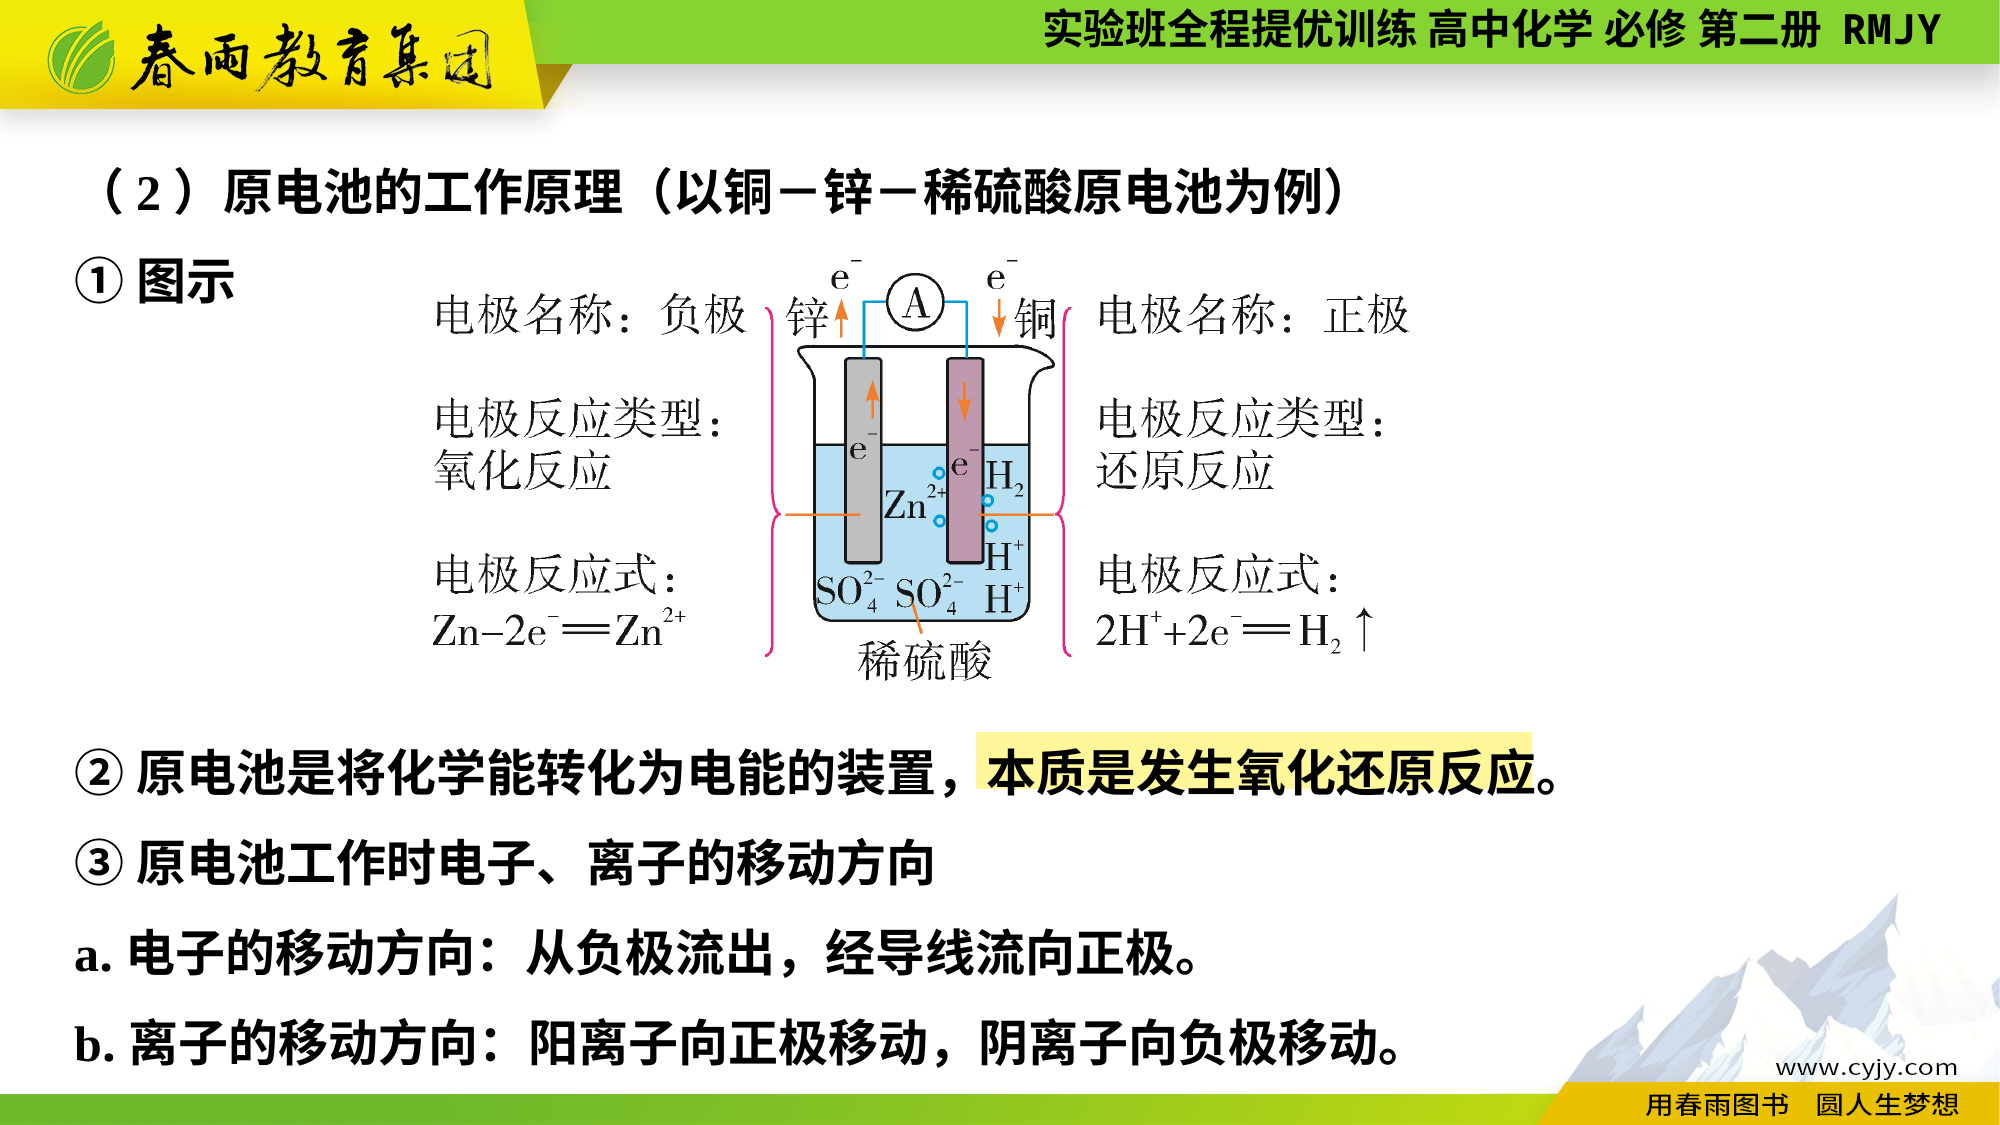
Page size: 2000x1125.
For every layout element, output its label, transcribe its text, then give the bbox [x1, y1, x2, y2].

text_box ②原电池是将化学能转化为电能的装置，本质是发生氧化还原反应。 ③原电池工作时电子、离子的移动方向 a.电子的移动方向：从负极流出，经导线流向正极。 b.离子的移动方向：阳离子向正极移动，阴离子向负极移动。 [59, 703, 1944, 1079]
picture [0, 0, 2000, 1125]
list （2）原电池的工作原理（以铜－锌－稀硫酸原电池为例） ①图示 [59, 122, 1944, 320]
